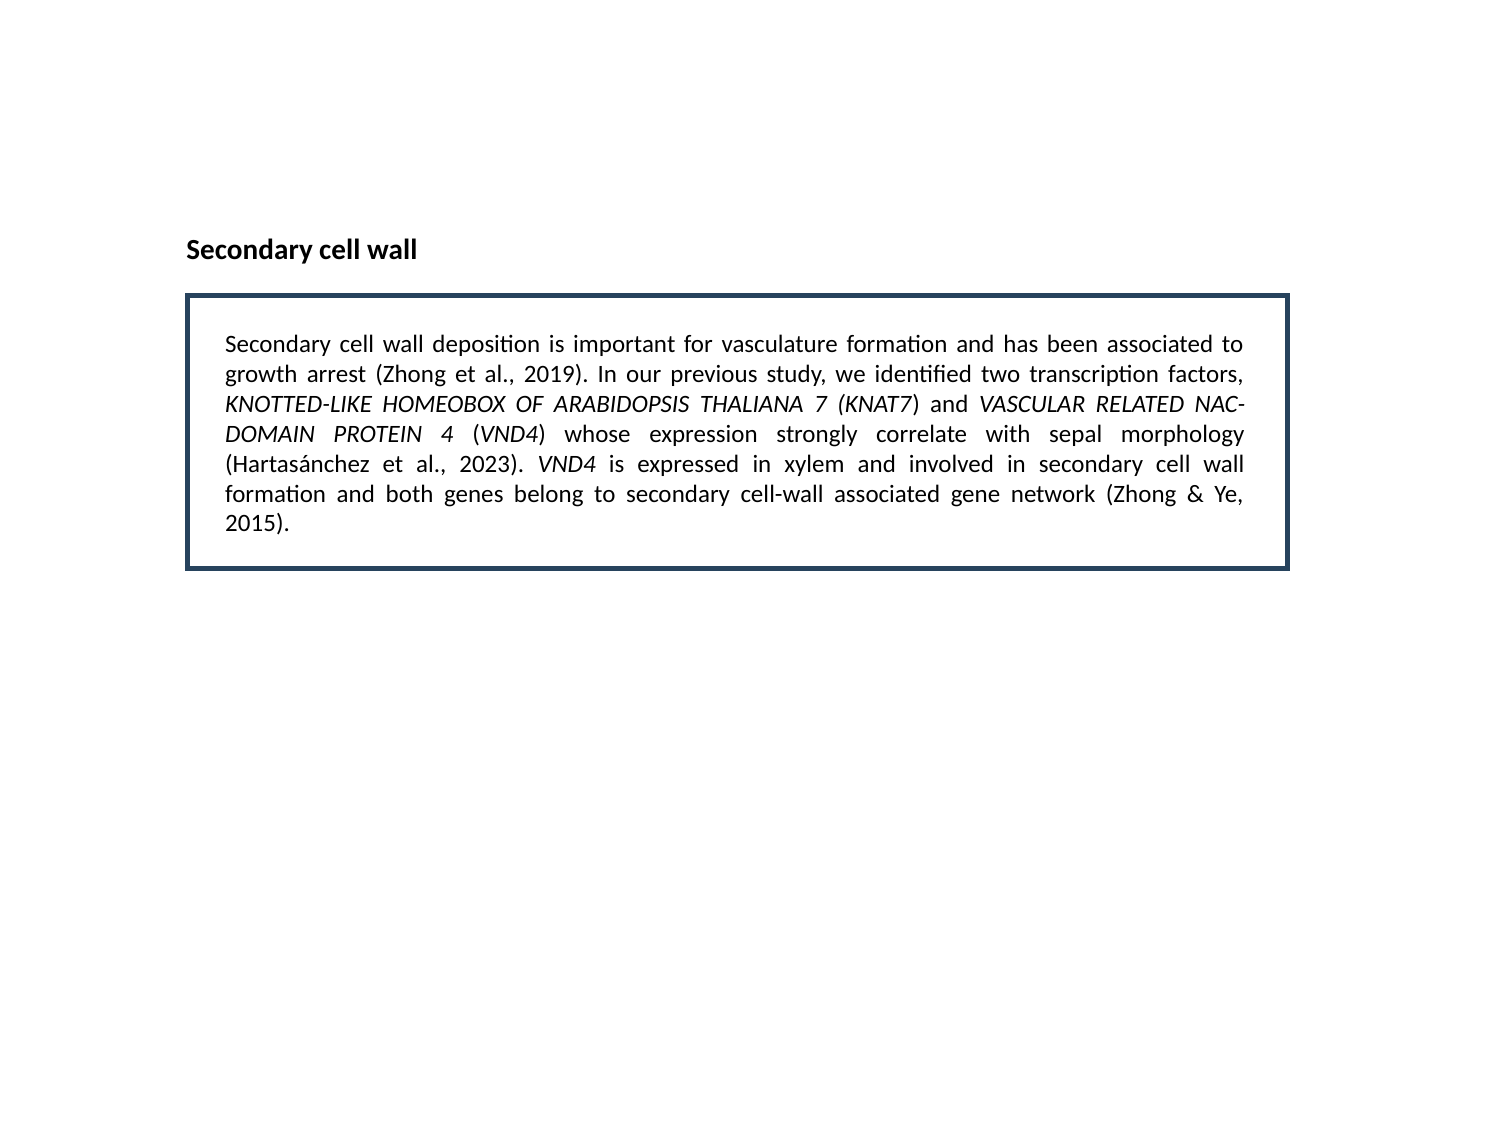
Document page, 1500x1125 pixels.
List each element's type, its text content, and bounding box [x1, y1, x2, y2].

text_box [186, 295, 1288, 570]
text_box Secondary cell wall [171, 222, 433, 273]
